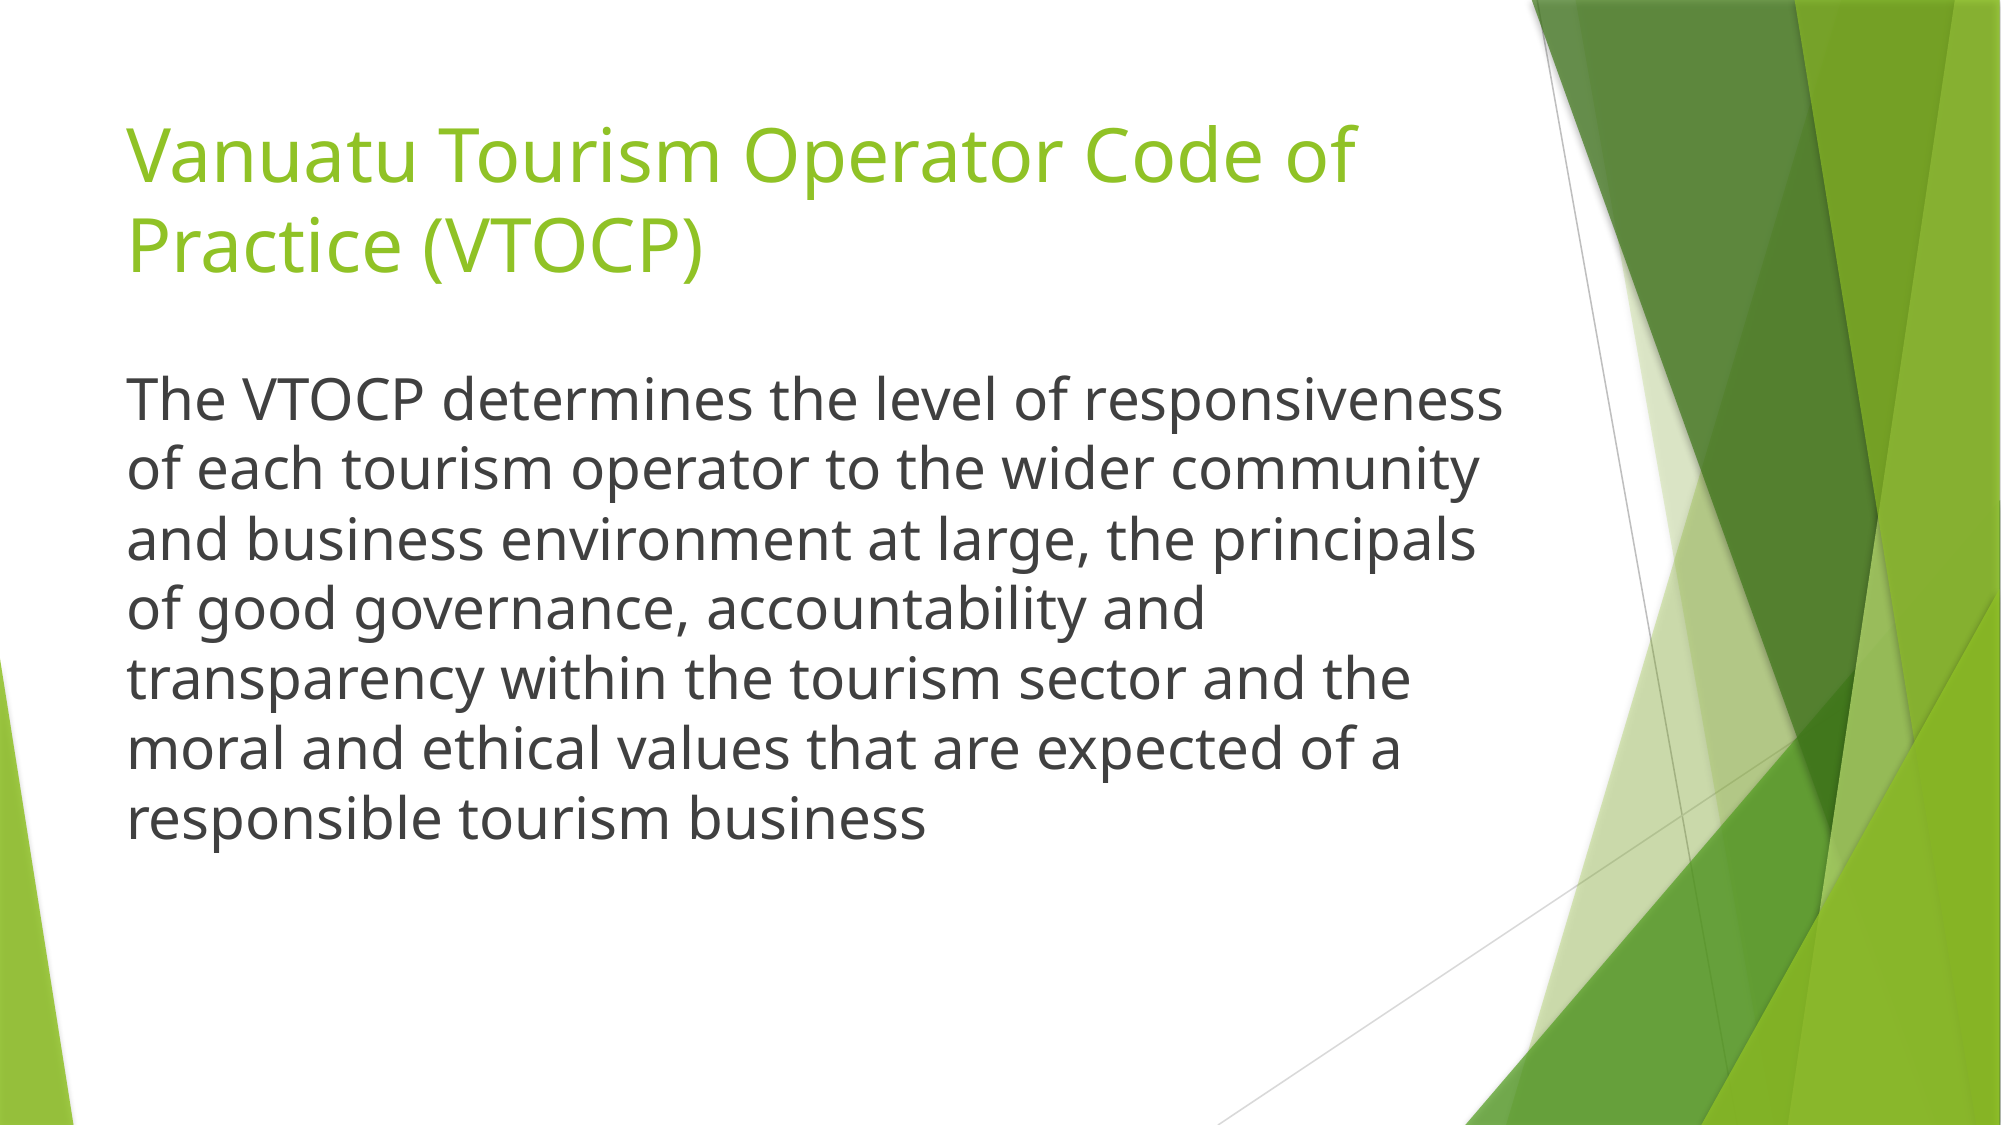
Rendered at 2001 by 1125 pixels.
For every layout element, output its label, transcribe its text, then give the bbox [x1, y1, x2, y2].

list The VTOCP determines the level of responsiveness of each tourism operator to the wider community and business environment at large, the principals of good governance, accountability and transparency within the tourism sector and the moral and ethical values that are expected of a responsible tourism business [111, 354, 1522, 992]
title Vanuatu Tourism Operator Code of Practice (VTOCP) [111, 99, 1522, 317]
